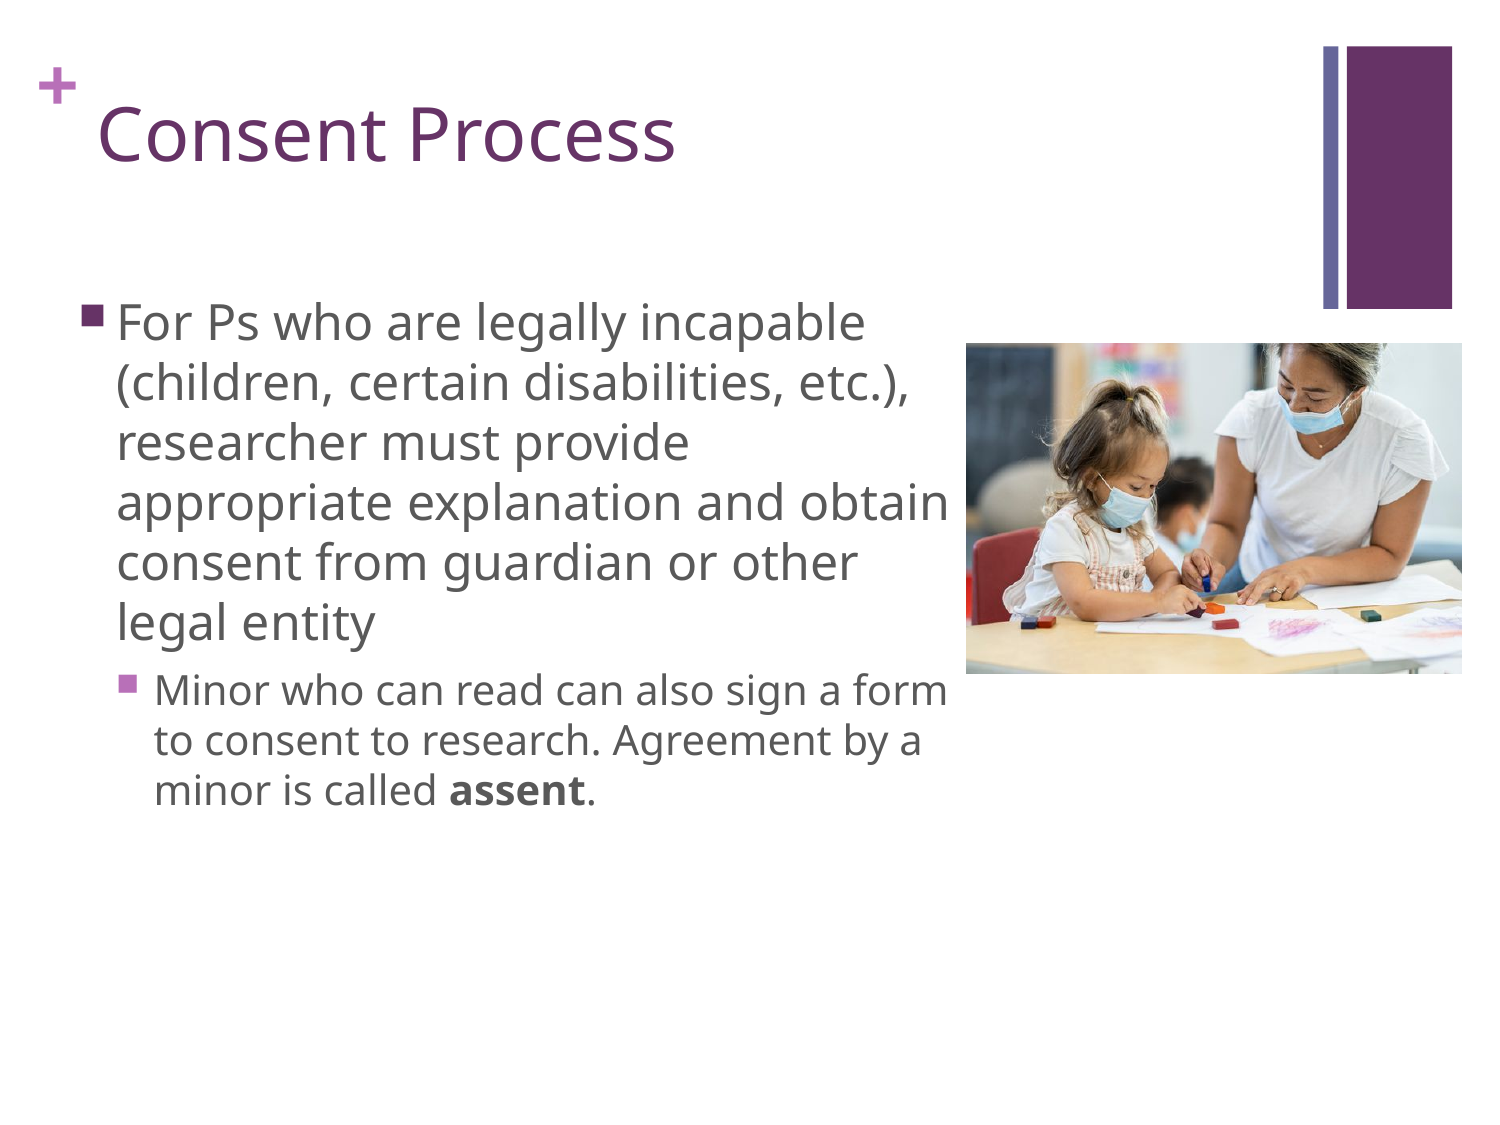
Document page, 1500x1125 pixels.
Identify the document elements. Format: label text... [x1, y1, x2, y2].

title Consent Process [81, 79, 1322, 192]
list For Ps who are legally incapable (children, certain disabilities, etc.), researcher must provide appropriate explanation and obtain consent from guardian or other legal entity Minor who can read can also sign a form to consent to research. Agreement by a minor is called assent. [63, 283, 967, 975]
picture [966, 342, 1463, 674]
